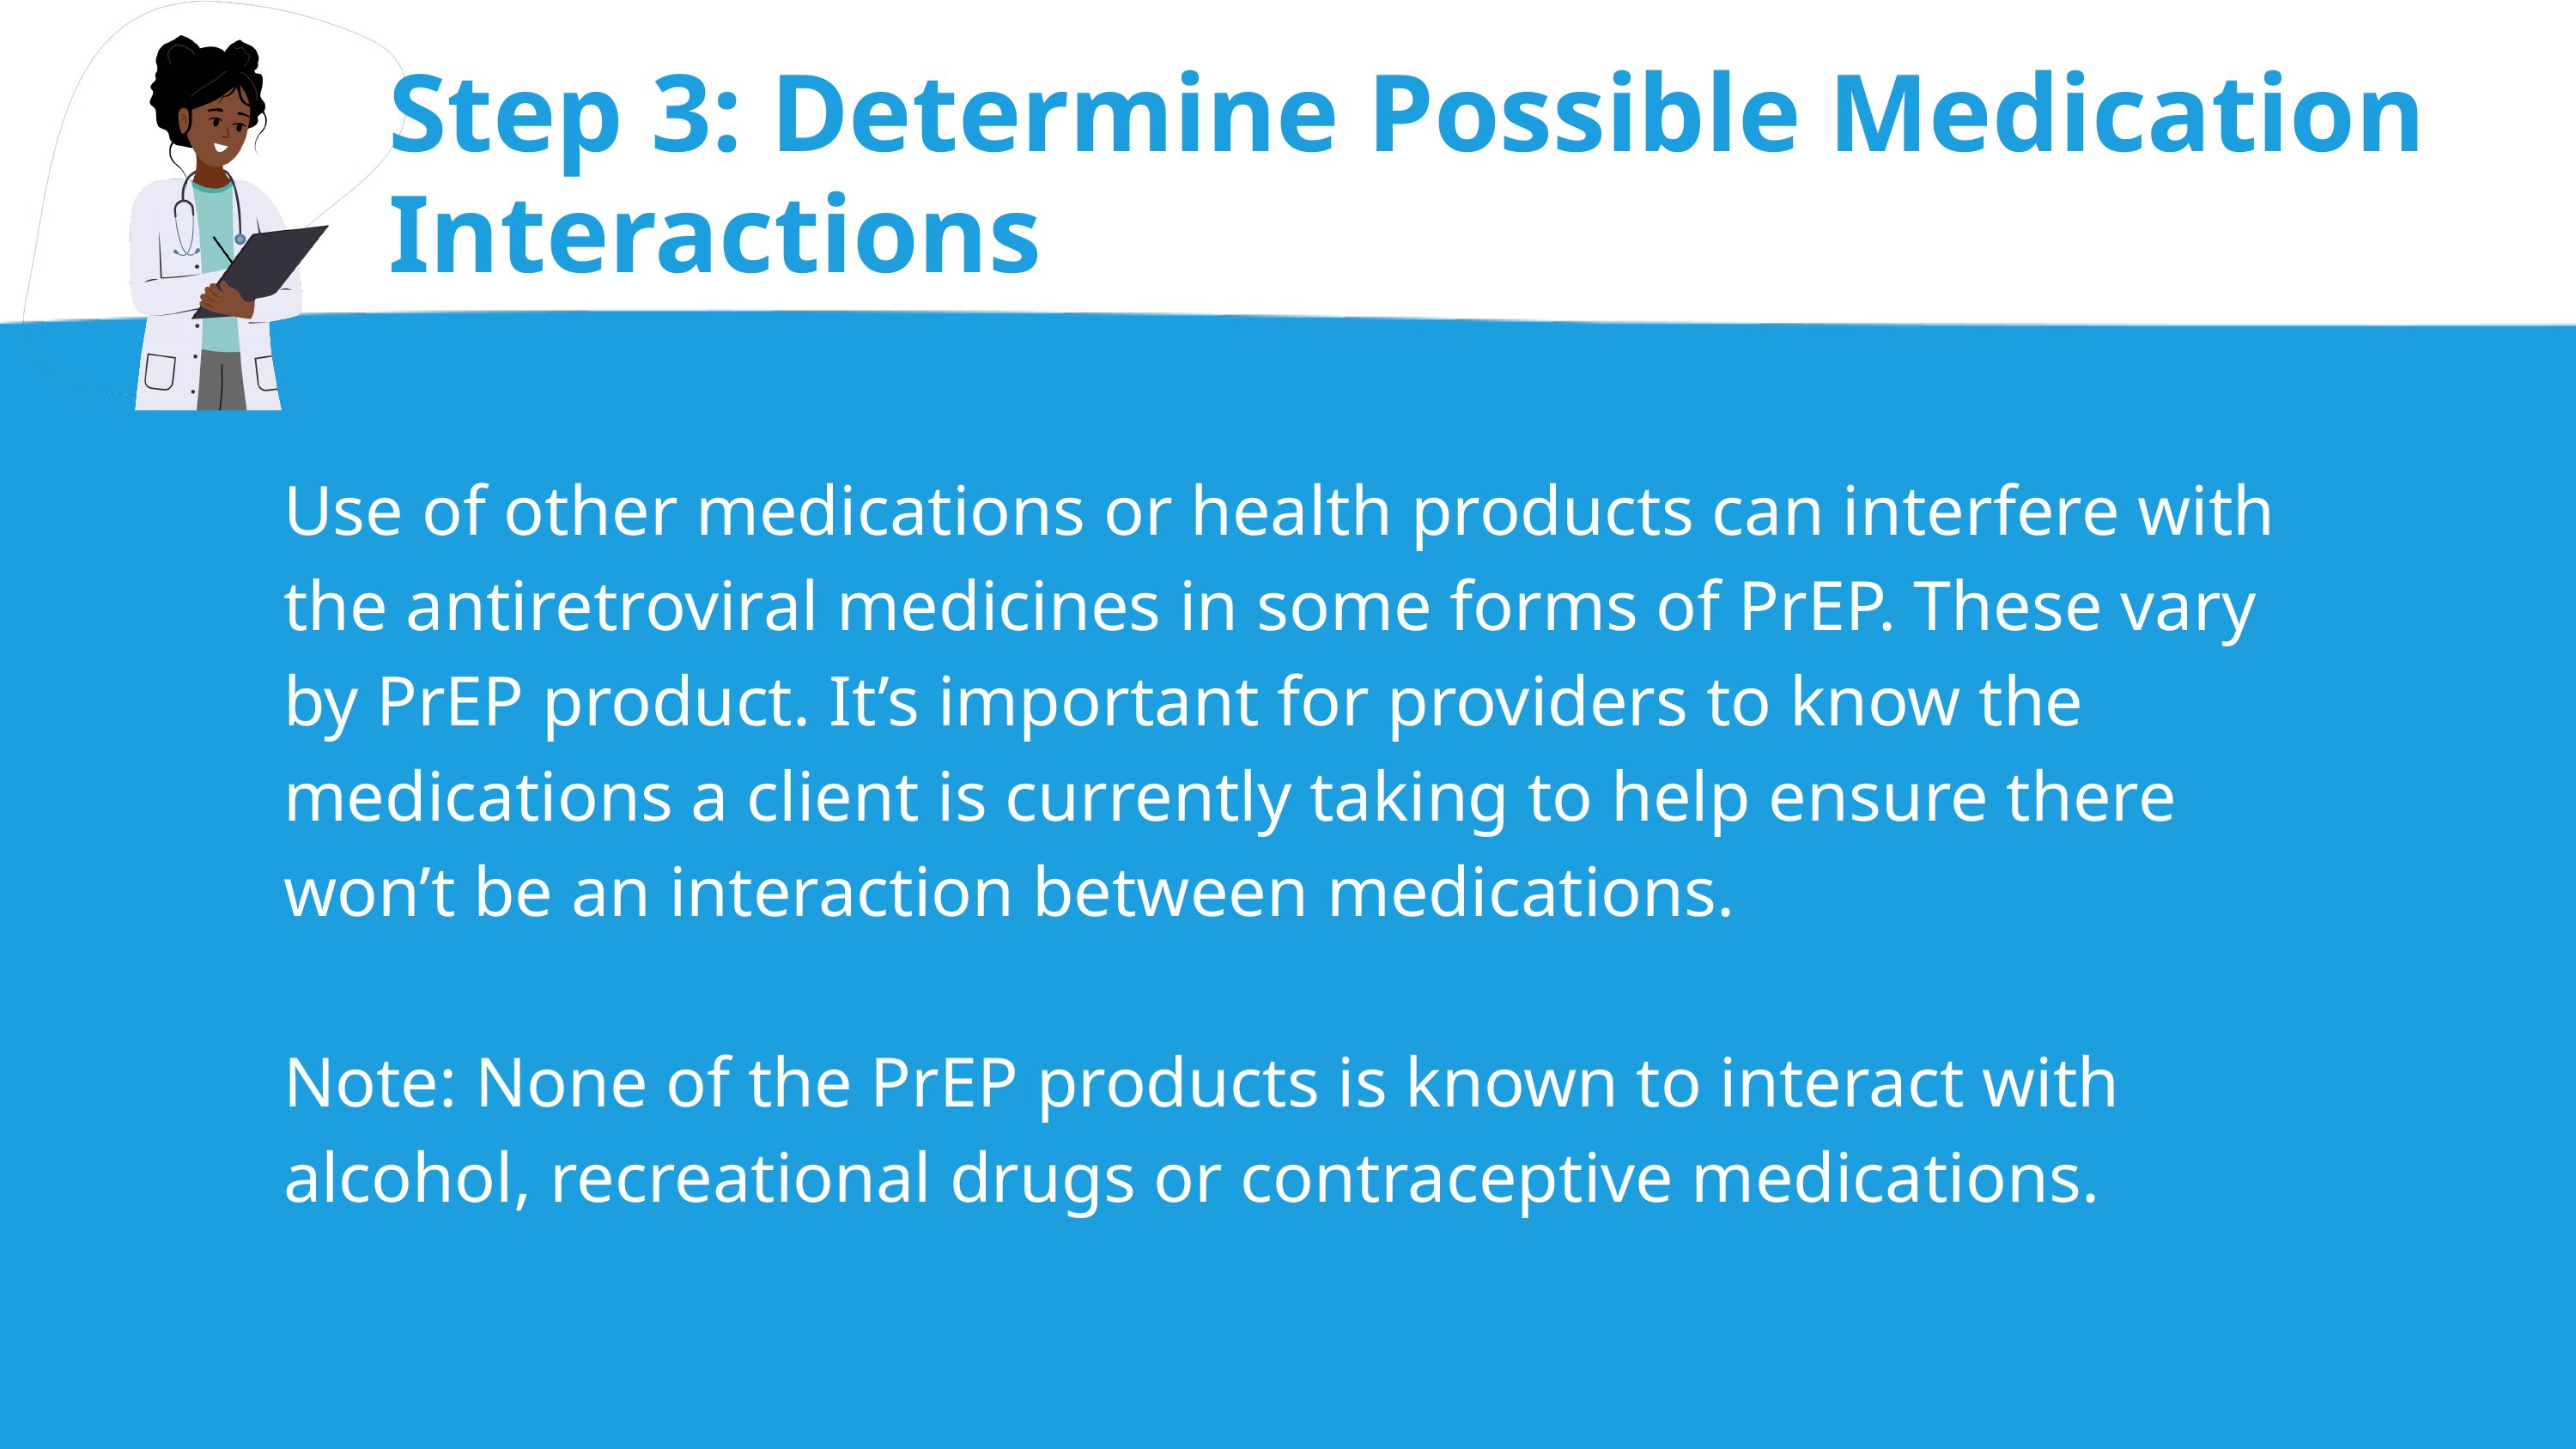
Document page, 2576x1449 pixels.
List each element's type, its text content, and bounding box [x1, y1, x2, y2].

text_box [0, 0, 493, 410]
text_box Use of other medications or health products can interfere with the antiretroviral medicines in some forms of PrEP. These vary by PrEP product. It’s important for providers to know the medications a client is currently taking to help ensure there won’t be an interaction between medications. Note: None of the PrEP products is known to interact with alcohol, recreational drugs or contraceptive medications. [283, 453, 2349, 1311]
text_box [0, 294, 2576, 1449]
text_box Step 3: Determine Possible Medication Interactions [388, 52, 2576, 294]
